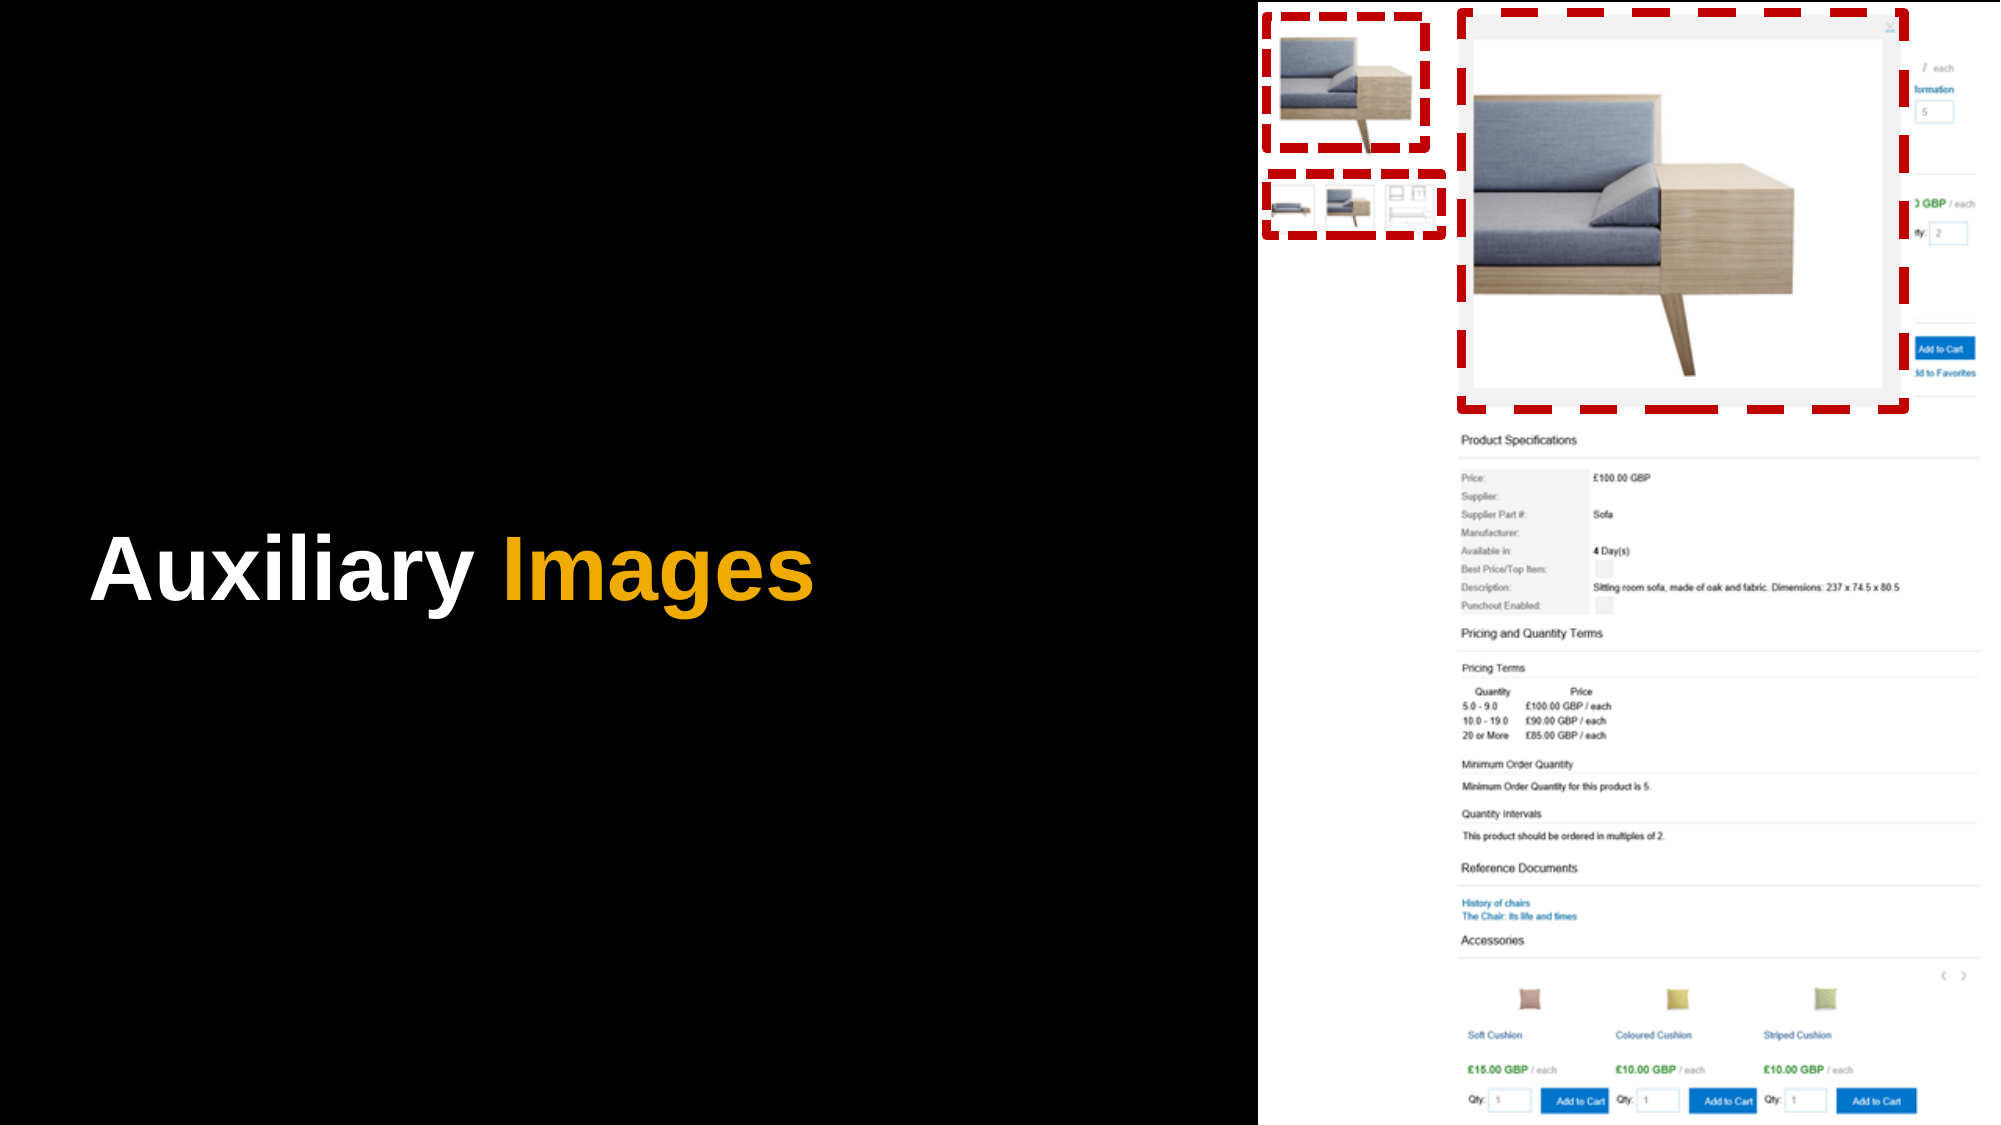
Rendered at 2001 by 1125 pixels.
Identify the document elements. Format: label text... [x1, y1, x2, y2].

picture [1257, 1, 2001, 1125]
title Auxiliary Images [88, 508, 1252, 620]
